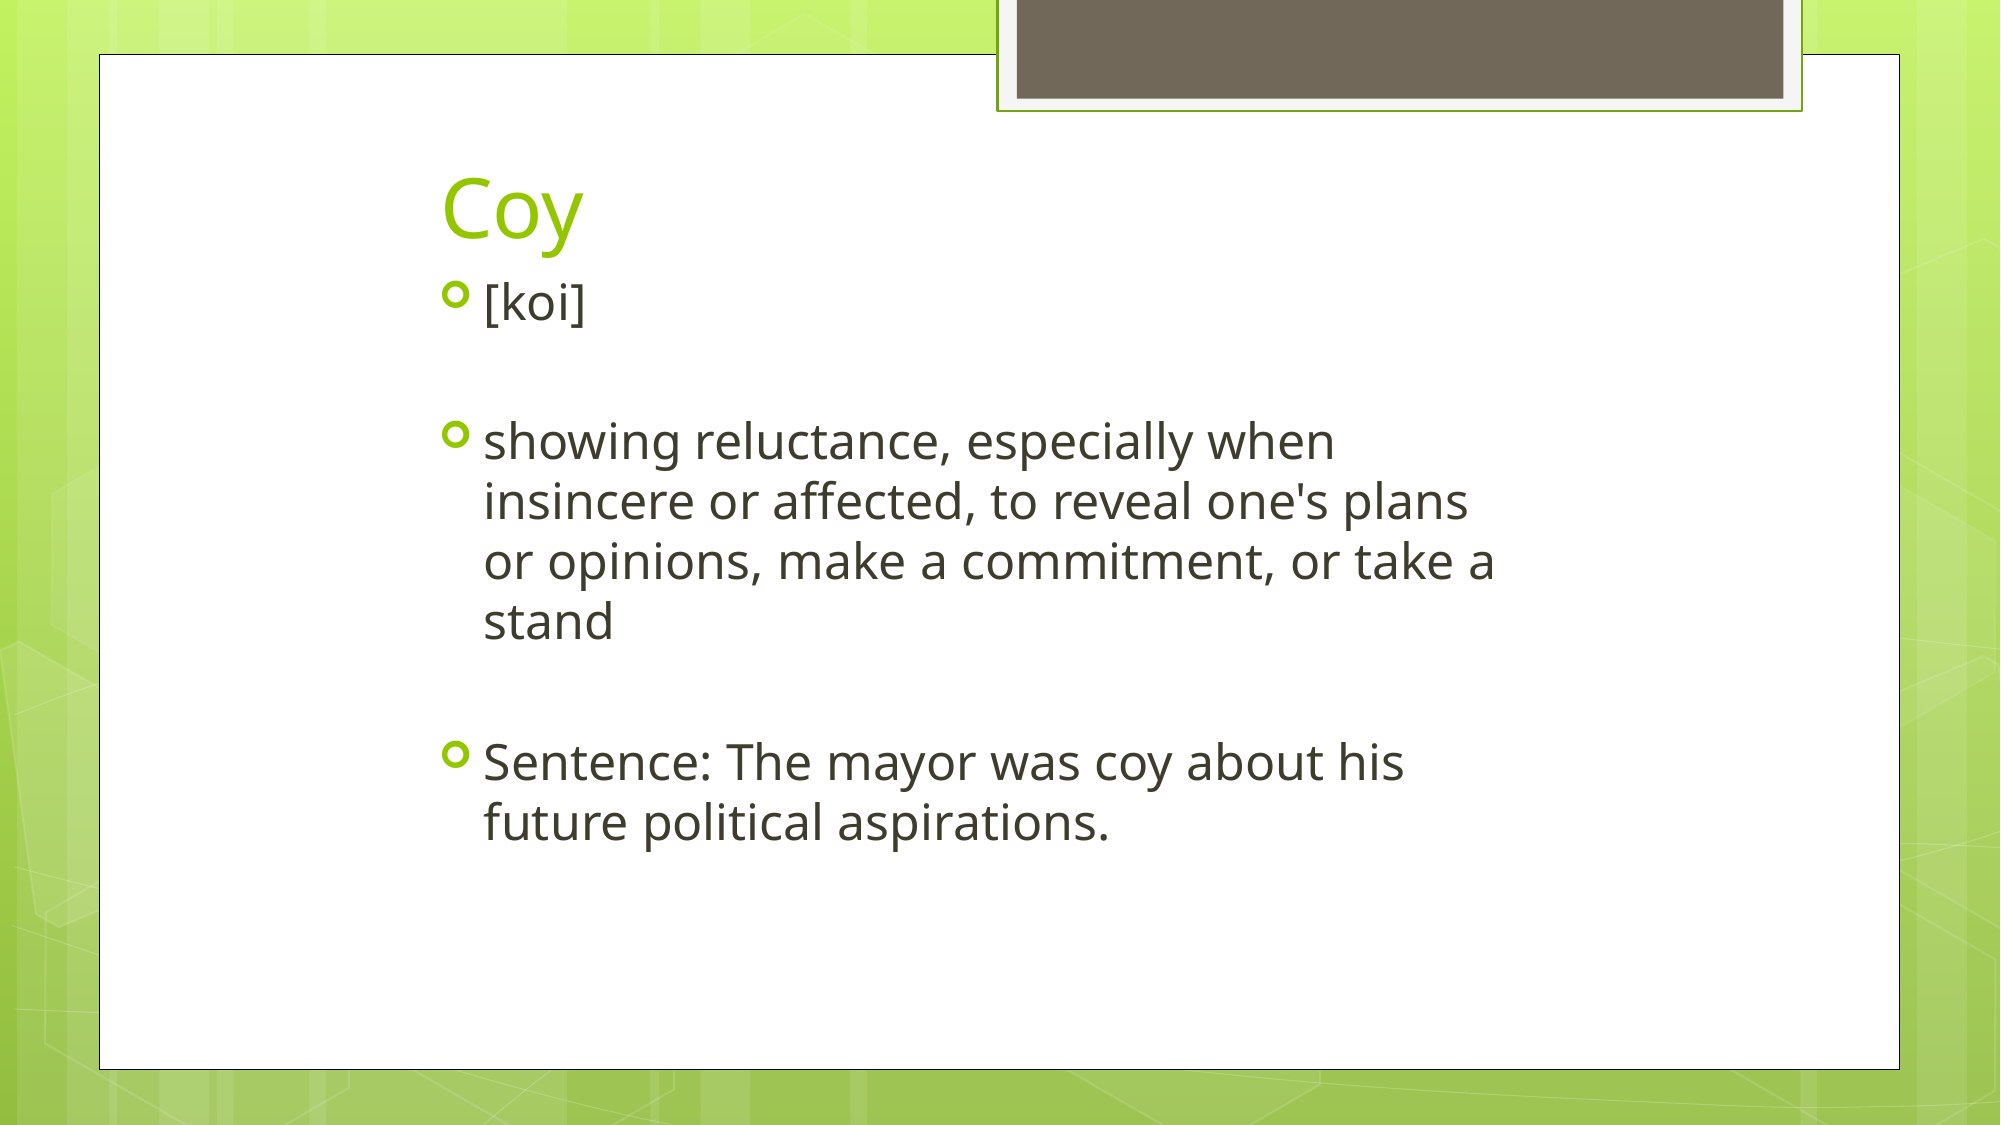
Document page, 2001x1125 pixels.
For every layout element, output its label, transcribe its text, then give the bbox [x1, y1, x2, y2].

title Coy [425, 75, 1578, 263]
list [koi] showing reluctance, especially when insincere or affected, to reveal one's plans or opinions, make a commitment, or take a stand Sentence: The mayor was coy about his future political aspirations. [412, 262, 1538, 1025]
